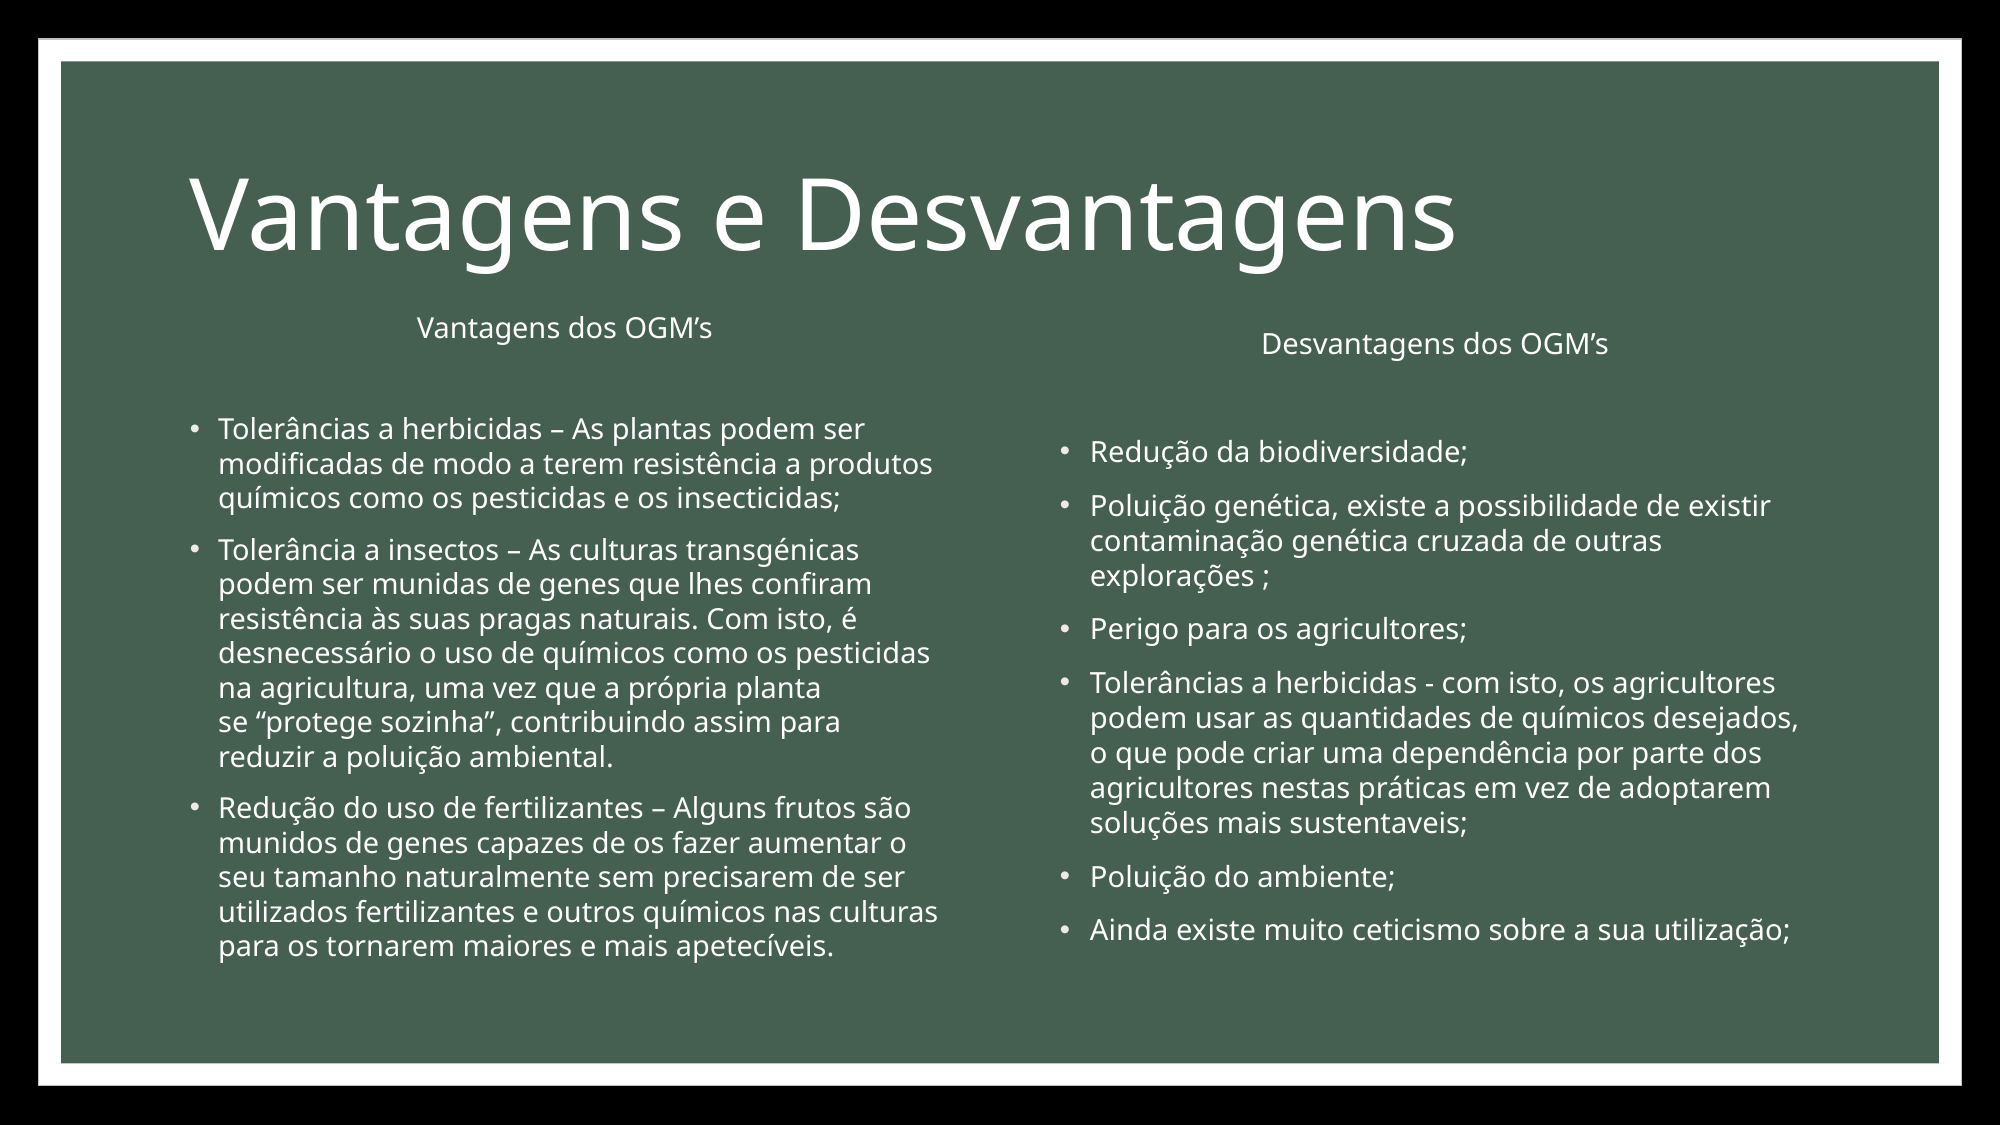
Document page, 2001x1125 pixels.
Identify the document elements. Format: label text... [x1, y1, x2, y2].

title Vantagens e Desvantagens [174, 105, 1825, 331]
list Vantagens dos OGM’s Tolerâncias a herbicidas – As plantas podem ser modificadas de modo a terem resistência a produtos químicos como os pesticidas e os insecticidas; Tolerância a insectos – As culturas transgénicas podem ser munidas de genes que lhes confiram resistência às suas pragas naturais. Com isto, é desnecessário o uso de químicos como os pesticidas na agricultura, uma vez que a própria planta se “protege sozinha”, contribuindo assim para reduzir a poluição ambiental. Redução do uso de fertilizantes – Alguns frutos são munidos de genes capazes de os fazer aumentar o seu tamanho naturalmente sem precisarem de ser utilizados fertilizantes e outros químicos nas culturas para os tornarem maiores e mais apetecíveis. [174, 301, 955, 1039]
list Desvantagens dos OGM’s Redução da biodiversidade; Poluição genética, existe a possibilidade de existir contaminação genética cruzada de outras explorações ; Perigo para os agricultores; Tolerâncias a herbicidas - com isto, os agricultores podem usar as quantidades de químicos desejados, o que pode criar uma dependência por parte dos agricultores nestas práticas em vez de adoptarem soluções mais sustentaveis; Poluição do ambiente; Ainda existe muito ceticismo sobre a sua utilização; [1044, 318, 1825, 1020]
